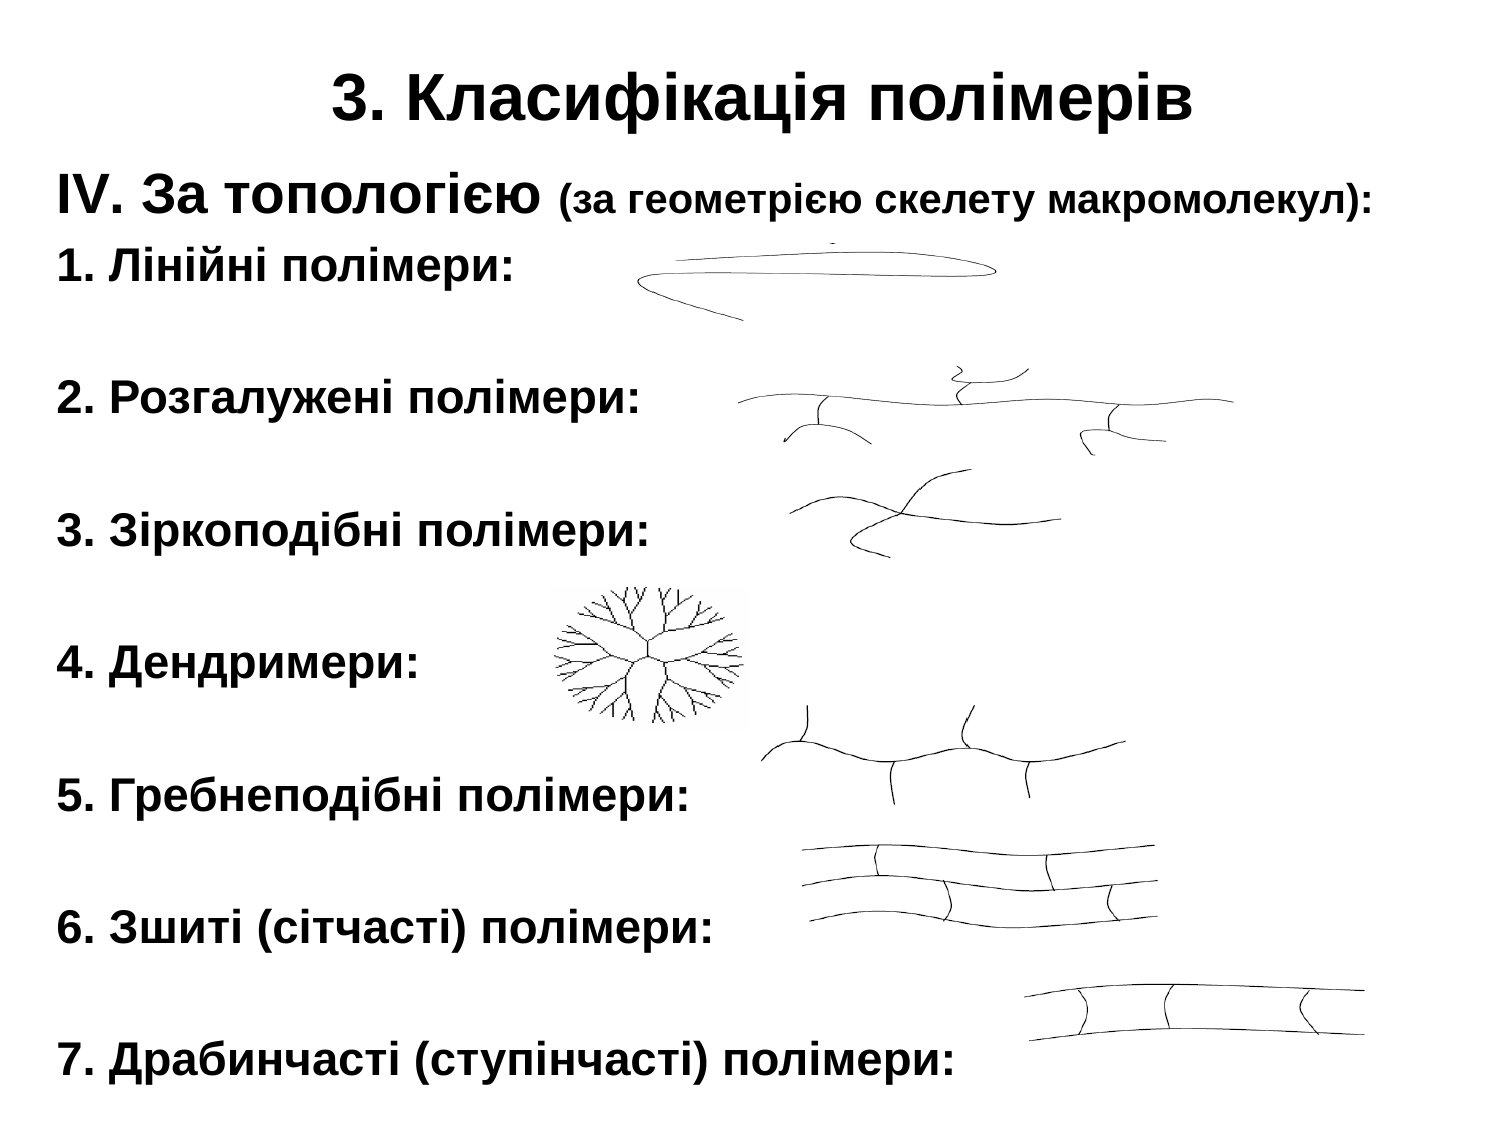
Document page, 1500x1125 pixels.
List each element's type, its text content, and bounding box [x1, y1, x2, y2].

picture [1009, 975, 1377, 1045]
title 3. Класифікація полімерів [88, 0, 1439, 149]
picture [608, 243, 999, 322]
picture [537, 574, 1141, 812]
picture [773, 833, 1176, 935]
list ІV. За топологією (за геометрією скелету макромолекул): 1. Лінійні полімери: 2. Розгалужені полімери: 3. Зіркоподібні полімери: 4. Дендримери: 5. Гребнеподібні полімери: 6. Зшиті (сітчасті) полімери: 7. Драбинчасті (ступінчасті) полімери: [41, 149, 1471, 1094]
picture [737, 361, 1235, 563]
